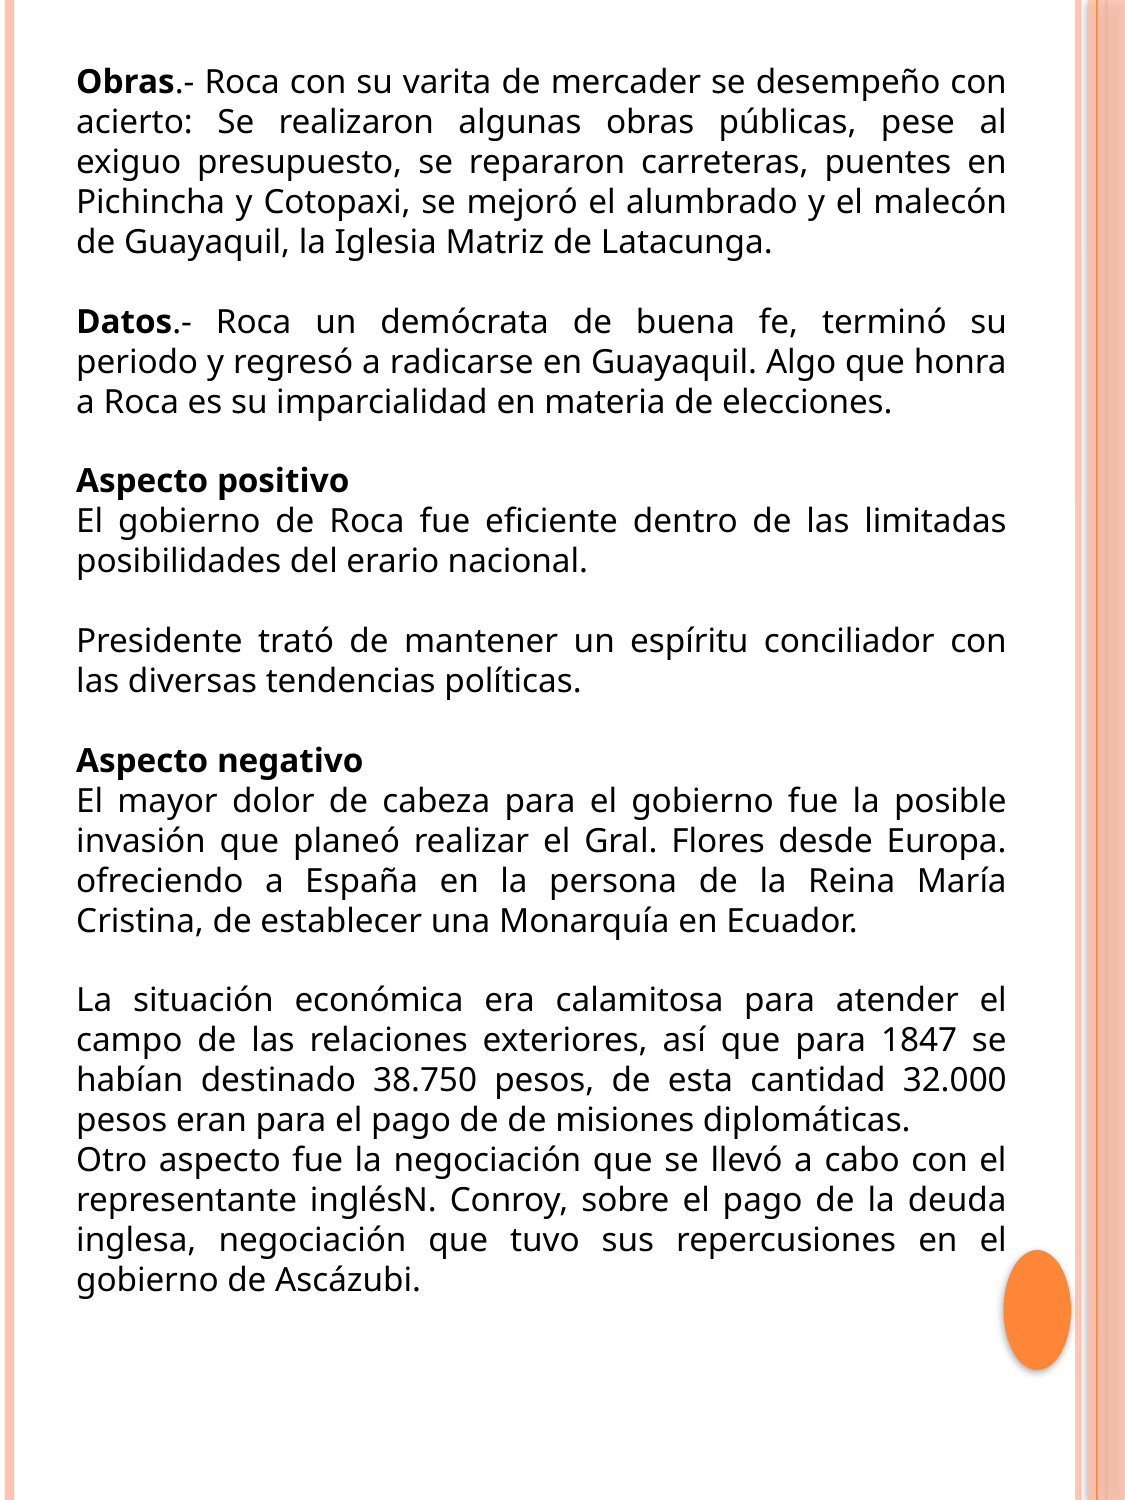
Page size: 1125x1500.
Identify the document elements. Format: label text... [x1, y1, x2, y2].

text_box Obras.- Roca con su varita de mercader se desempeño con acierto: Se realizaron algunas obras públicas, pese al exiguo presupuesto, se repararon carreteras, puentes en Pichincha y Cotopaxi, se mejoró el alumbrado y el malecón de Guayaquil, la Iglesia Matriz de Latacunga. Datos.- Roca un demócrata de buena fe, terminó su periodo y regresó a radicarse en Guayaquil. Algo que honra a Roca es su imparcialidad en materia de elecciones. Aspecto positivo El gobierno de Roca fue eficiente dentro de las limitadas posibilidades del erario nacional. Presidente trató de mantener un espíritu conciliador con las diversas tendencias políticas. Aspecto negativo El mayor dolor de cabeza para el gobierno fue la posible invasión que planeó realizar el Gral. Flores desde Europa. ofreciendo a España en la persona de la Reina María Cristina, de establecer una Monarquía en Ecuador. La situación económica era calamitosa para atender el campo de las relaciones exteriores, así que para 1847 se habían destinado 38.750 pesos, de esta cantidad 32.000 pesos eran para el pago de de misiones diplomáticas. Otro aspecto fue la negociación que se llevó a cabo con el representante inglésN. Conroy, sobre el pago de la deuda inglesa, negociación que tuvo sus repercusiones en el gobierno de Ascázubi. [61, 53, 1024, 1346]
